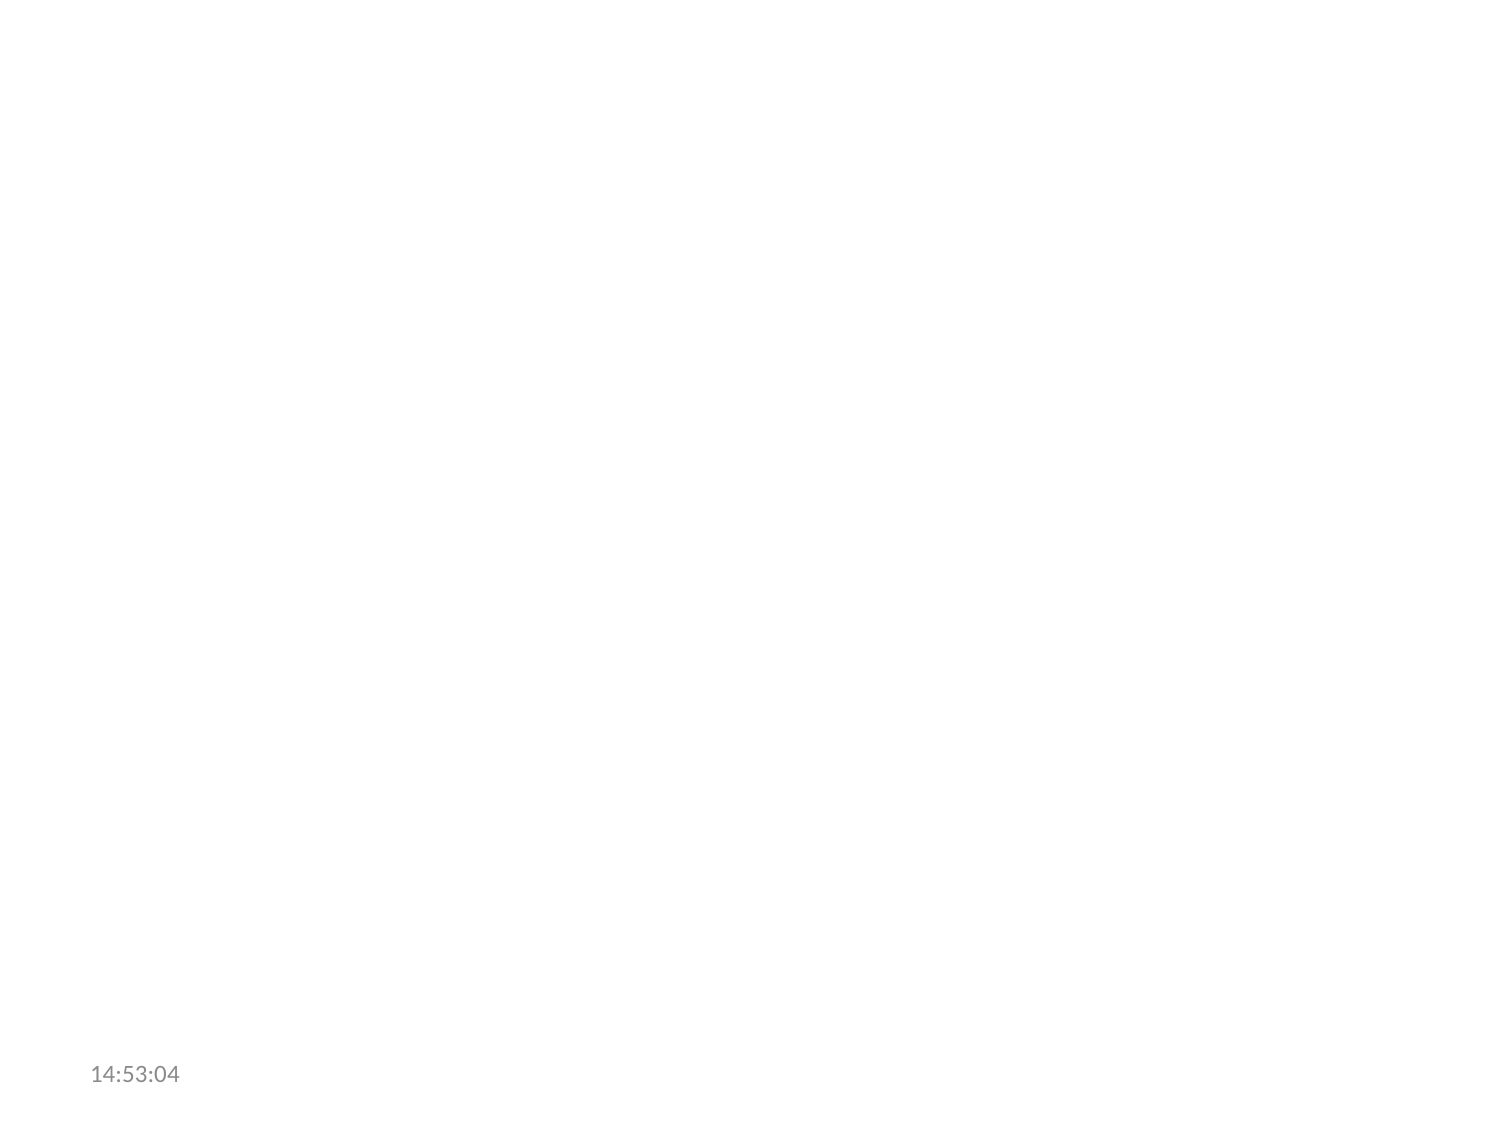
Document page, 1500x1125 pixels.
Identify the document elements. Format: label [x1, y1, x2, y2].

slide_number [75, 1042, 425, 1103]
